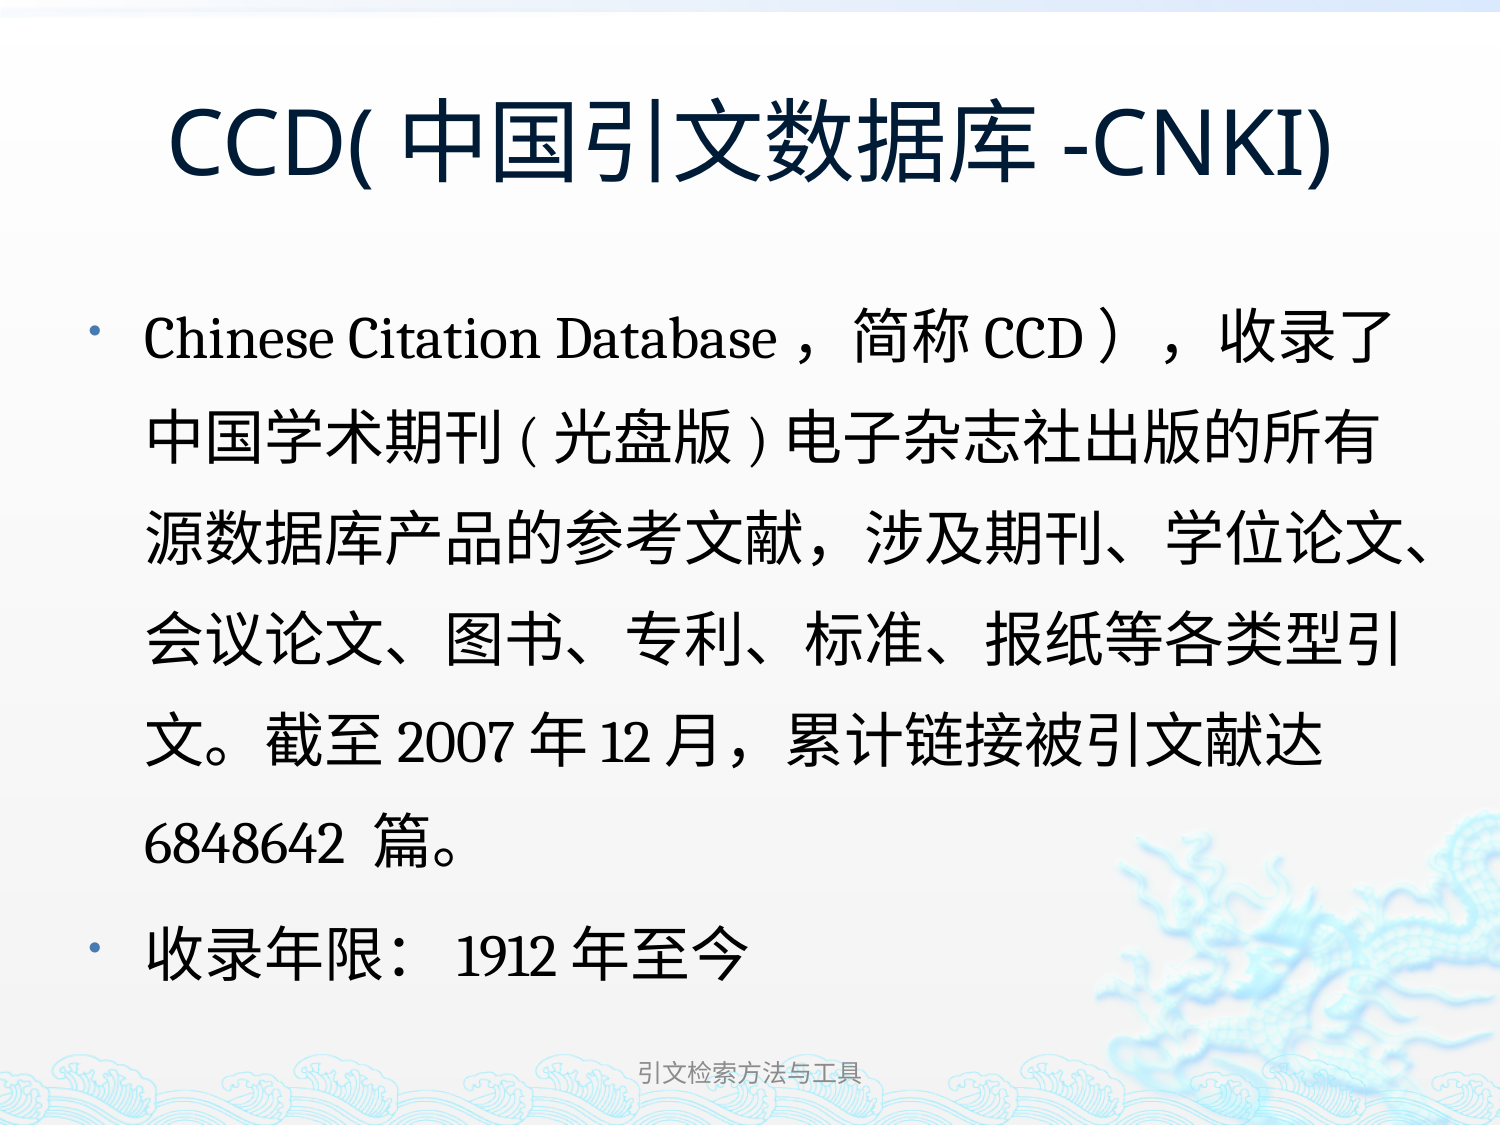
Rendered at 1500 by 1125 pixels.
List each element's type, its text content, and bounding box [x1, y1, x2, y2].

list Chinese Citation Database，简称CCD），收录了中国学术期刊(光盘版)电子杂志社出版的所有源数据库产品的参考文献，涉及期刊、学位论文、会议论文、图书、专利、标准、报纸等各类型引文。截至2007年12月，累计链接被引文献达 6848642 篇。 收录年限：1912年至今 [75, 262, 1425, 1005]
footer 引文检索方法与工具 [512, 1042, 988, 1103]
title CCD(中国引文数据库-CNKI) [75, 45, 1425, 233]
